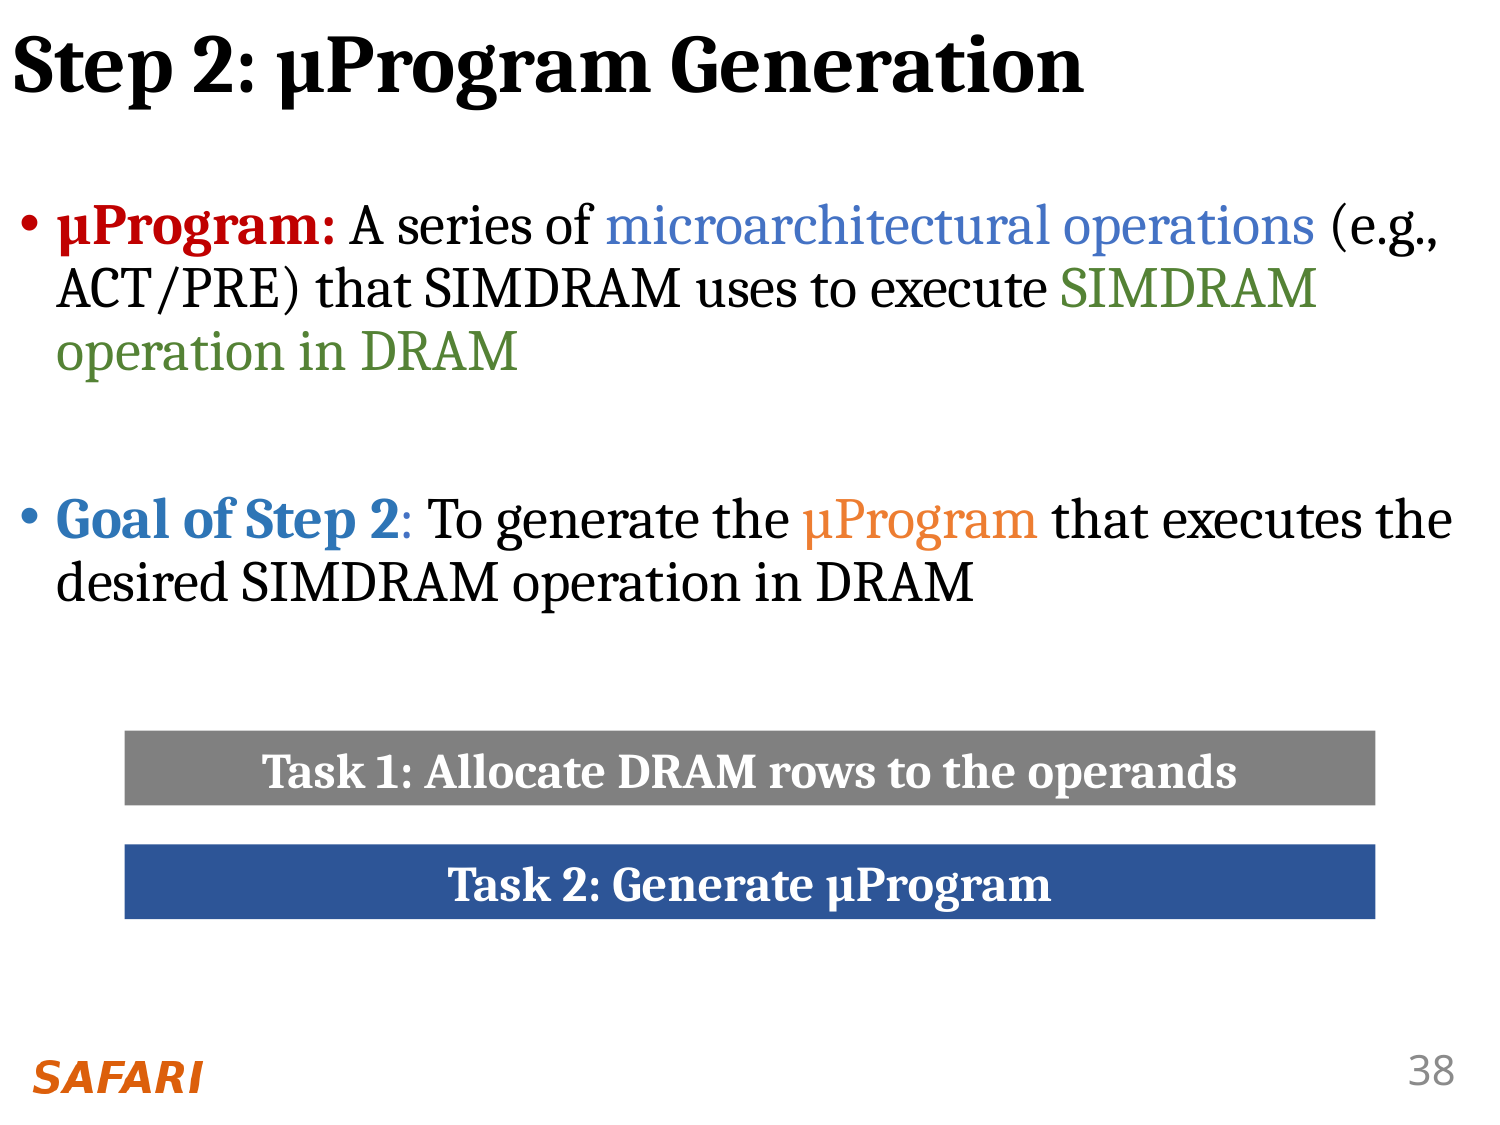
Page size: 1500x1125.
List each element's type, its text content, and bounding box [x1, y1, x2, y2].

picture [31, 1060, 209, 1104]
list µProgram: A series of microarchitectural operations (e.g., ACT/PRE) that SIMDRAM uses to execute SIMDRAM operation in DRAM Goal of Step 2: To generate the µProgram that executes the desired SIMDRAM operation in DRAM [4, 186, 1500, 1060]
text_box [4, 269, 1479, 623]
text_box Task 1: Allocate DRAM rows to the operands [124, 730, 1376, 806]
text_box Task 2: Generate µProgram [124, 844, 1376, 920]
title Step 2: µProgram Generation [0, 13, 1475, 135]
